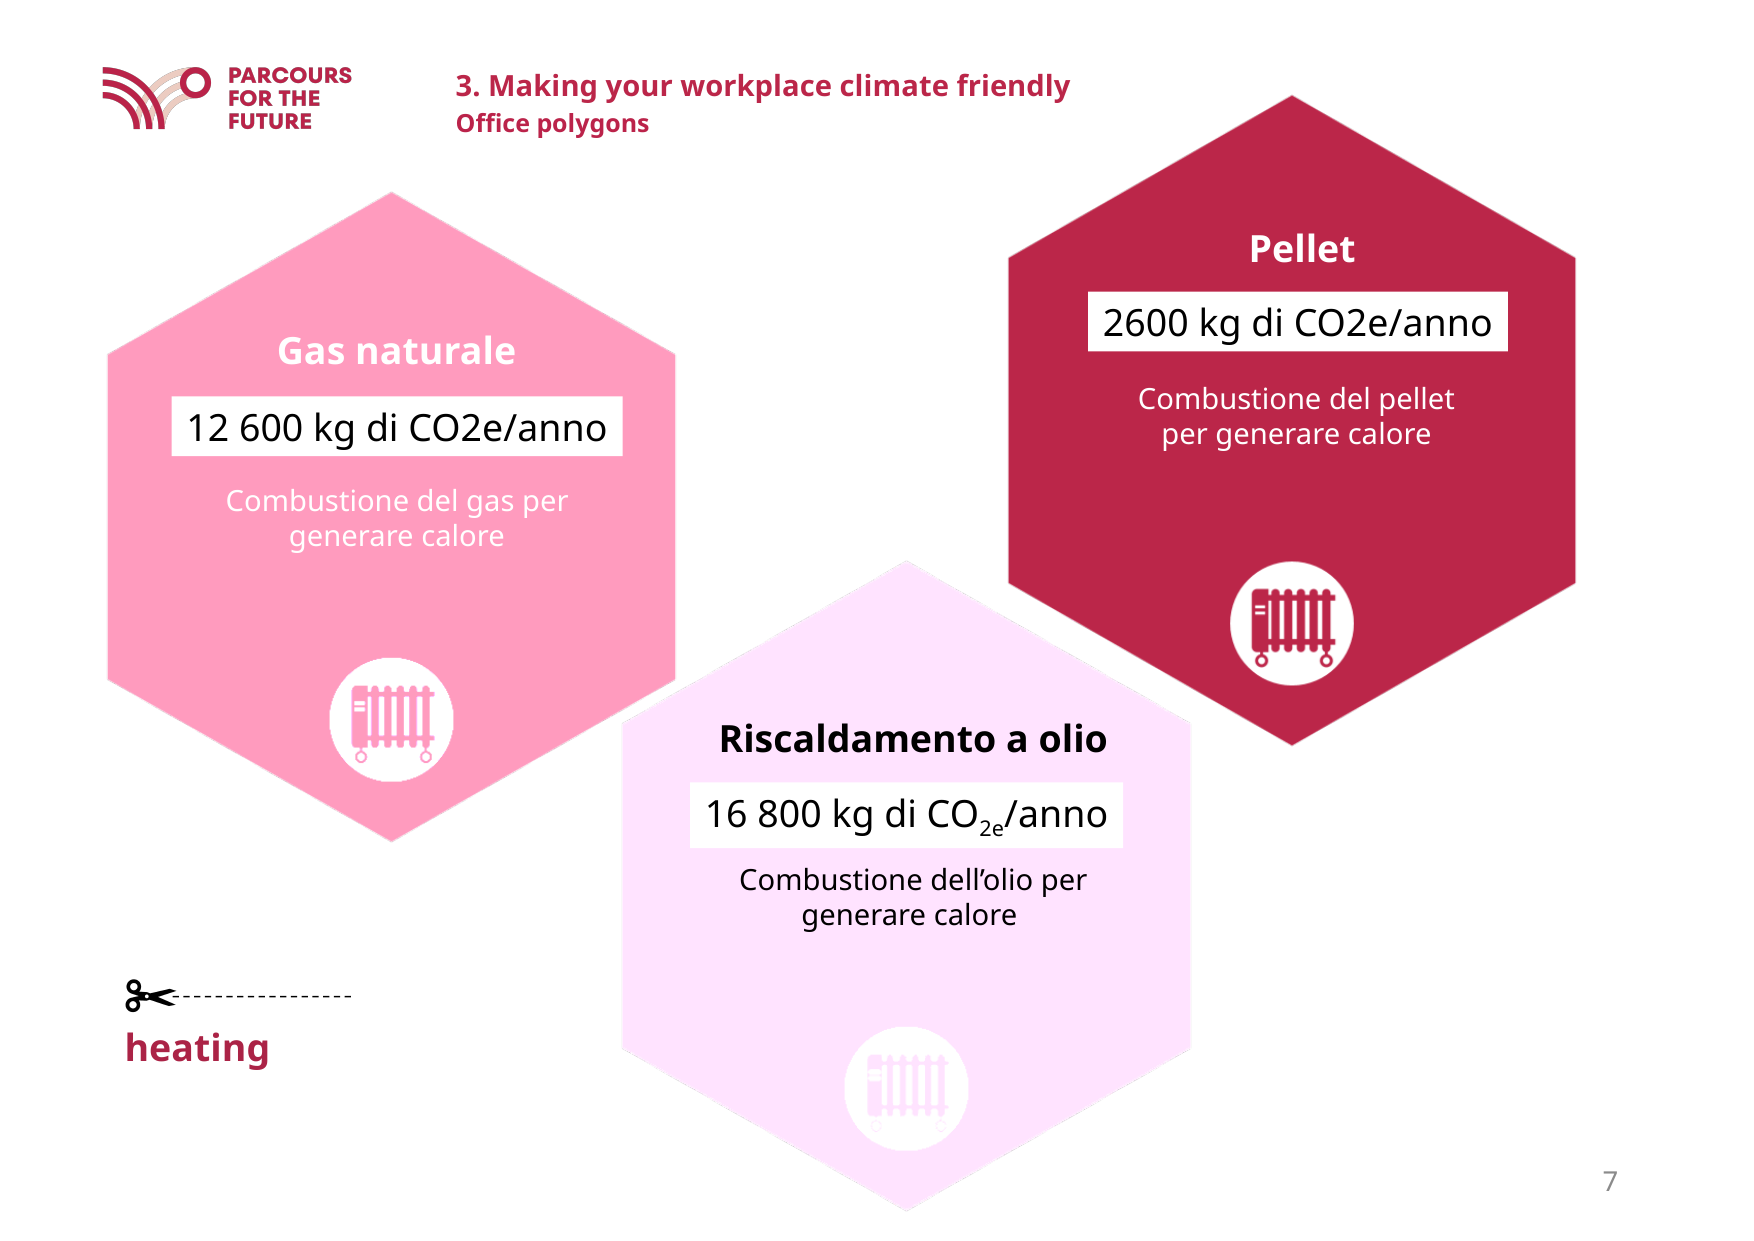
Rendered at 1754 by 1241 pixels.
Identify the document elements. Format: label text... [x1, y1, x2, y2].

picture [108, 956, 189, 1037]
slide_number 7 [1312, 1149, 1634, 1216]
picture [0, 14, 1697, 1241]
text_box heating [109, 1016, 286, 1077]
